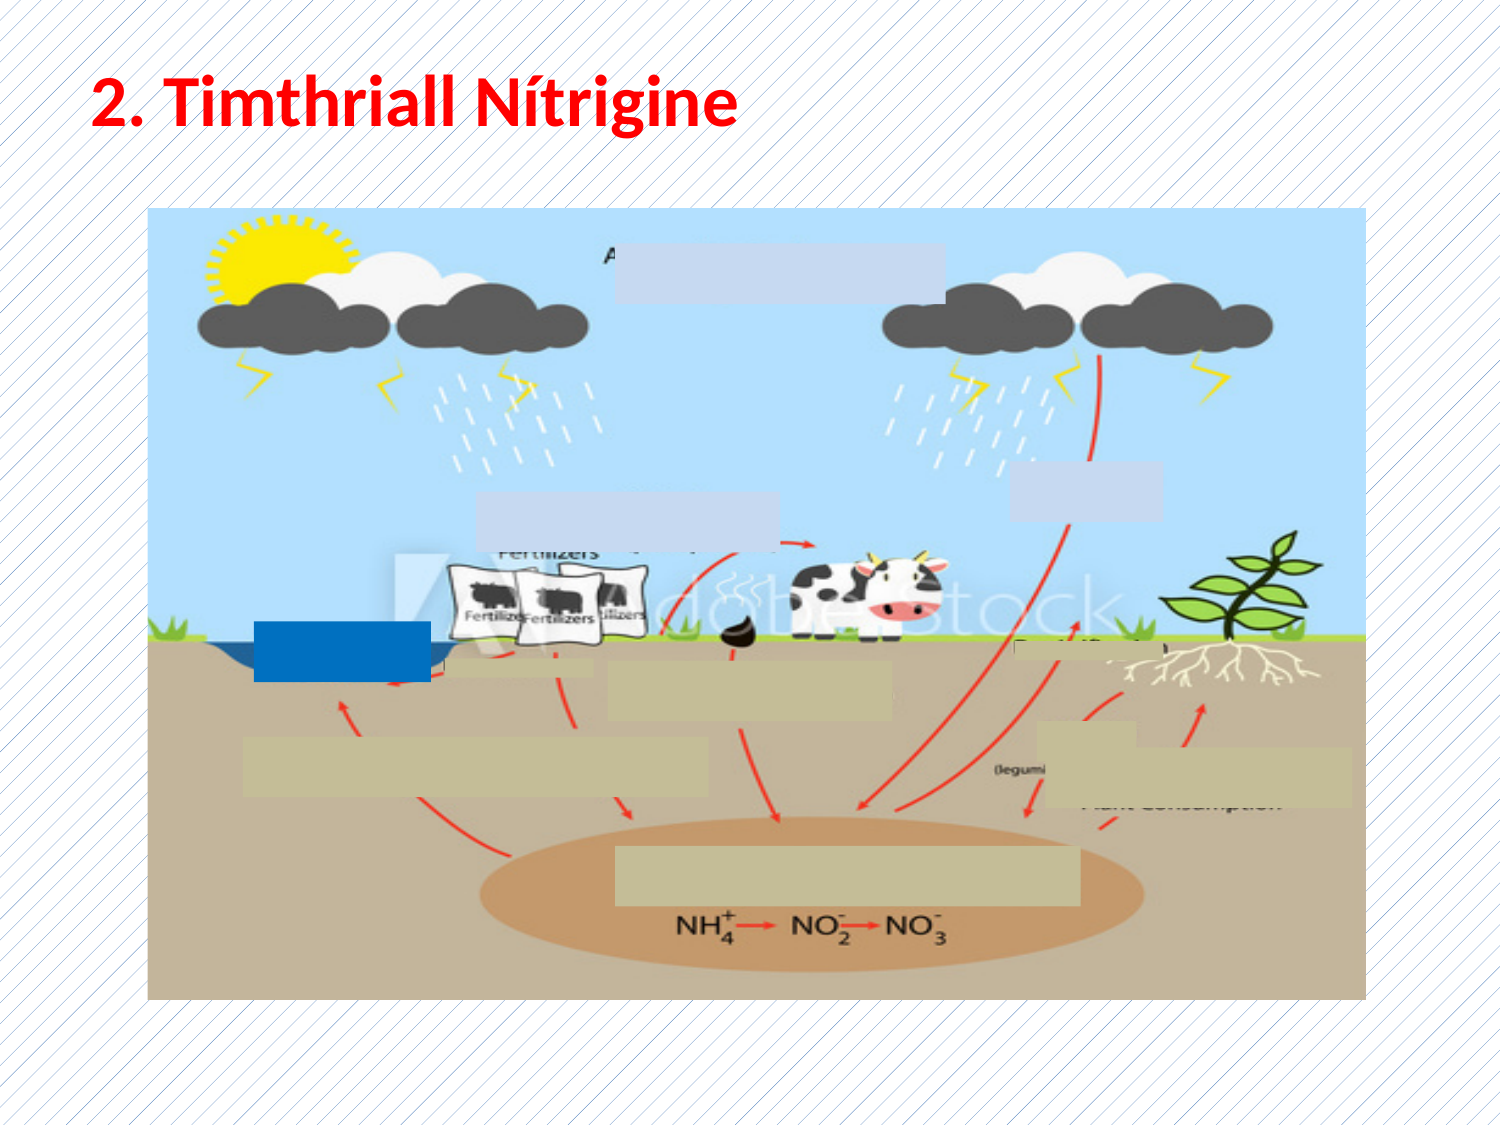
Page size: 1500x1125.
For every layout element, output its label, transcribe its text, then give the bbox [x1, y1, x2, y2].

title 2. Timthriall Nítrigine [75, 45, 1425, 149]
picture [147, 207, 1367, 1000]
